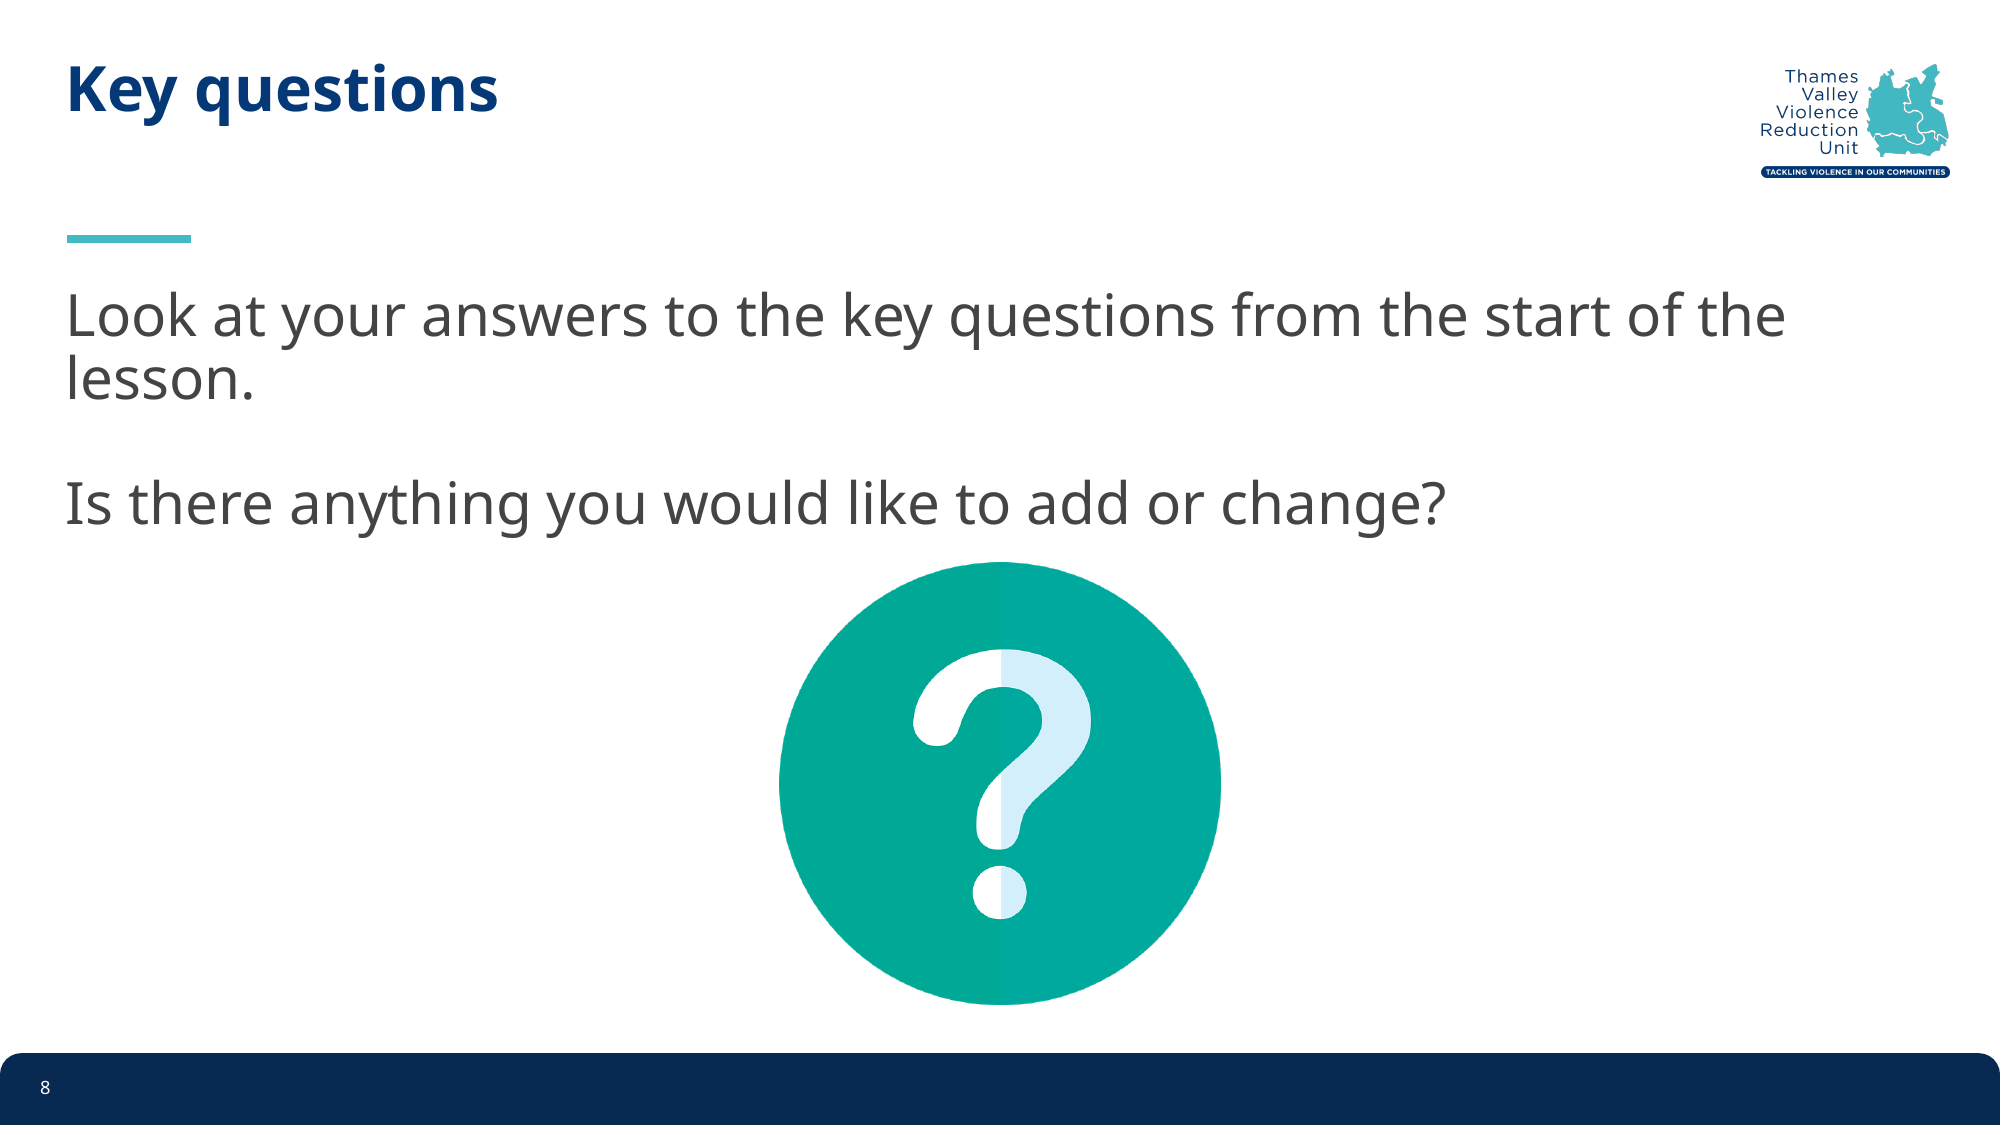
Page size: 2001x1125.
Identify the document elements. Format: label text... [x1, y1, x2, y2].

title Key questions [50, 50, 1716, 200]
list Look at your answers to the key questions from the start of the lesson. Is there anything you would like to add or change? [50, 278, 1950, 925]
text_box 8 [25, 1068, 357, 1107]
picture [1761, 64, 1950, 178]
picture [779, 562, 1221, 1005]
